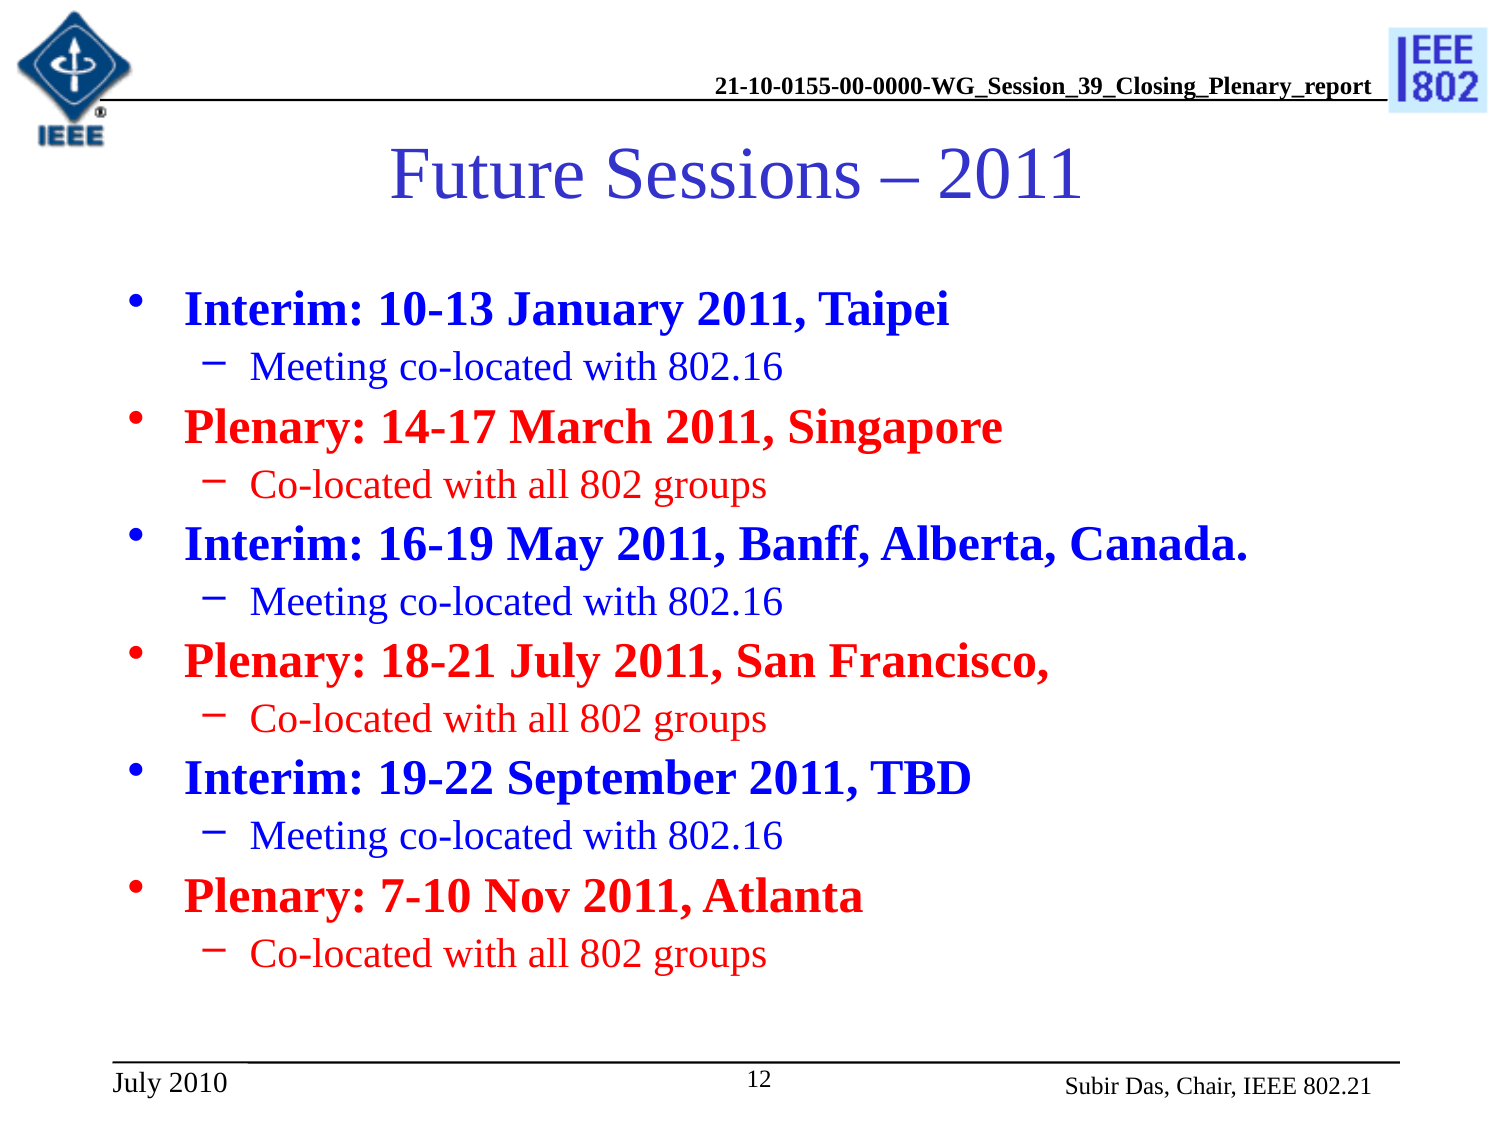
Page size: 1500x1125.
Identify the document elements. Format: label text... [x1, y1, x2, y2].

title Future Sessions – 2011 [37, 124, 1438, 263]
picture [12, 9, 137, 150]
picture [1374, 9, 1499, 138]
text_box Subir Das, Chair, IEEE 802.21 [1049, 1062, 1413, 1125]
list Interim: 10-13 January 2011, Taipei Meeting co-located with 802.16 Plenary: 14-17 March 2011, Singapore Co-located with all 802 groups Interim: 16-19 May 2011, Banff, Alberta, Canada. Meeting co-located with 802.16 Plenary: 18-21 July 2011, San Francisco, Co-located with all 802 groups Interim: 19-22 September 2011, TBD Meeting co-located with 802.16 Plenary: 7-10 Nov 2011, Atlanta Co-located with all 802 groups [112, 274, 1476, 1013]
slide_number 12 [712, 1061, 800, 1093]
